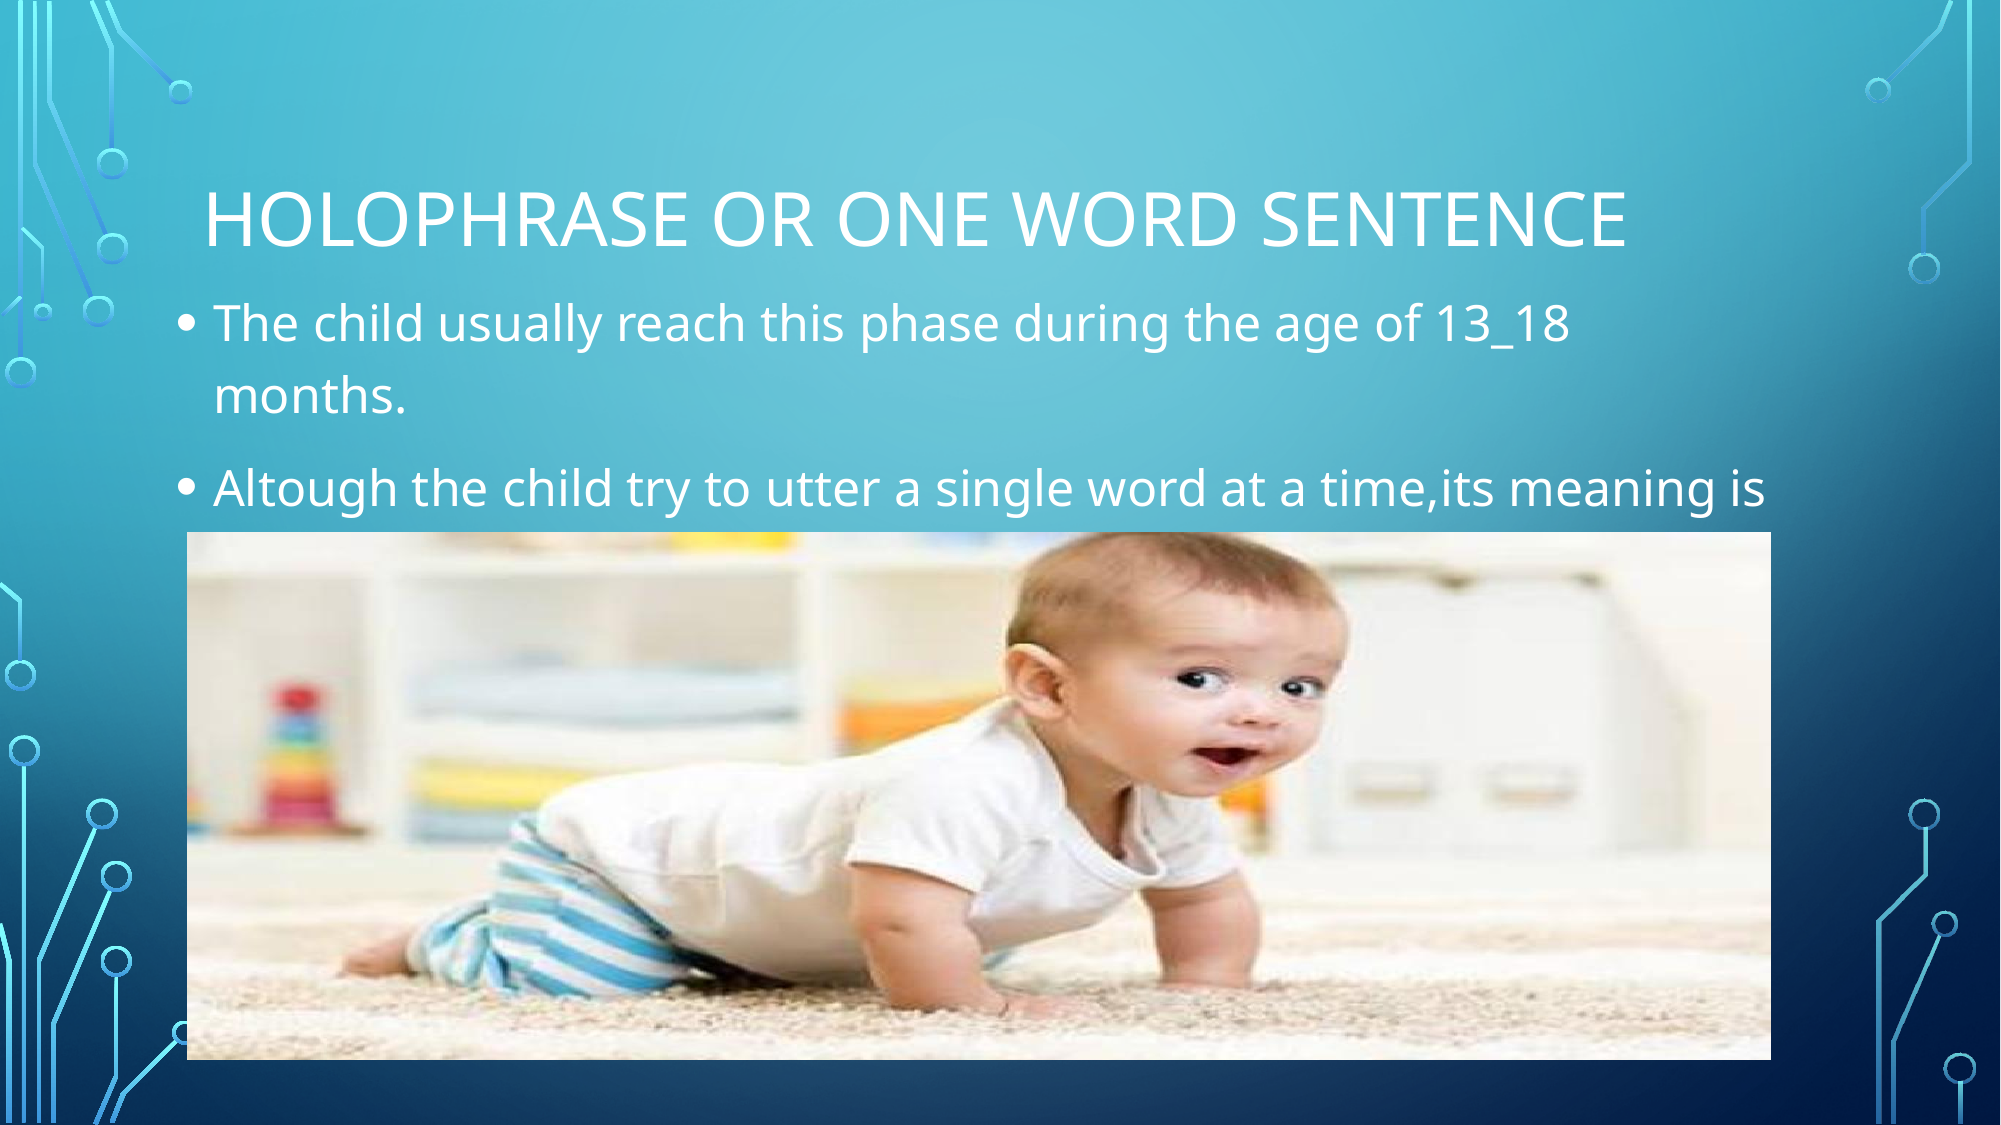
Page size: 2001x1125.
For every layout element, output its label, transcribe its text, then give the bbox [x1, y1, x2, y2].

title Holophrase or one word sentence [187, 101, 1813, 344]
list The child usually reach this phase during the age of 13_18 months. Altough the child try to utter a single word at a time,its meaning is also supplemended by the context and give nonverbal clues. [160, 272, 1786, 853]
picture [186, 531, 1772, 1060]
